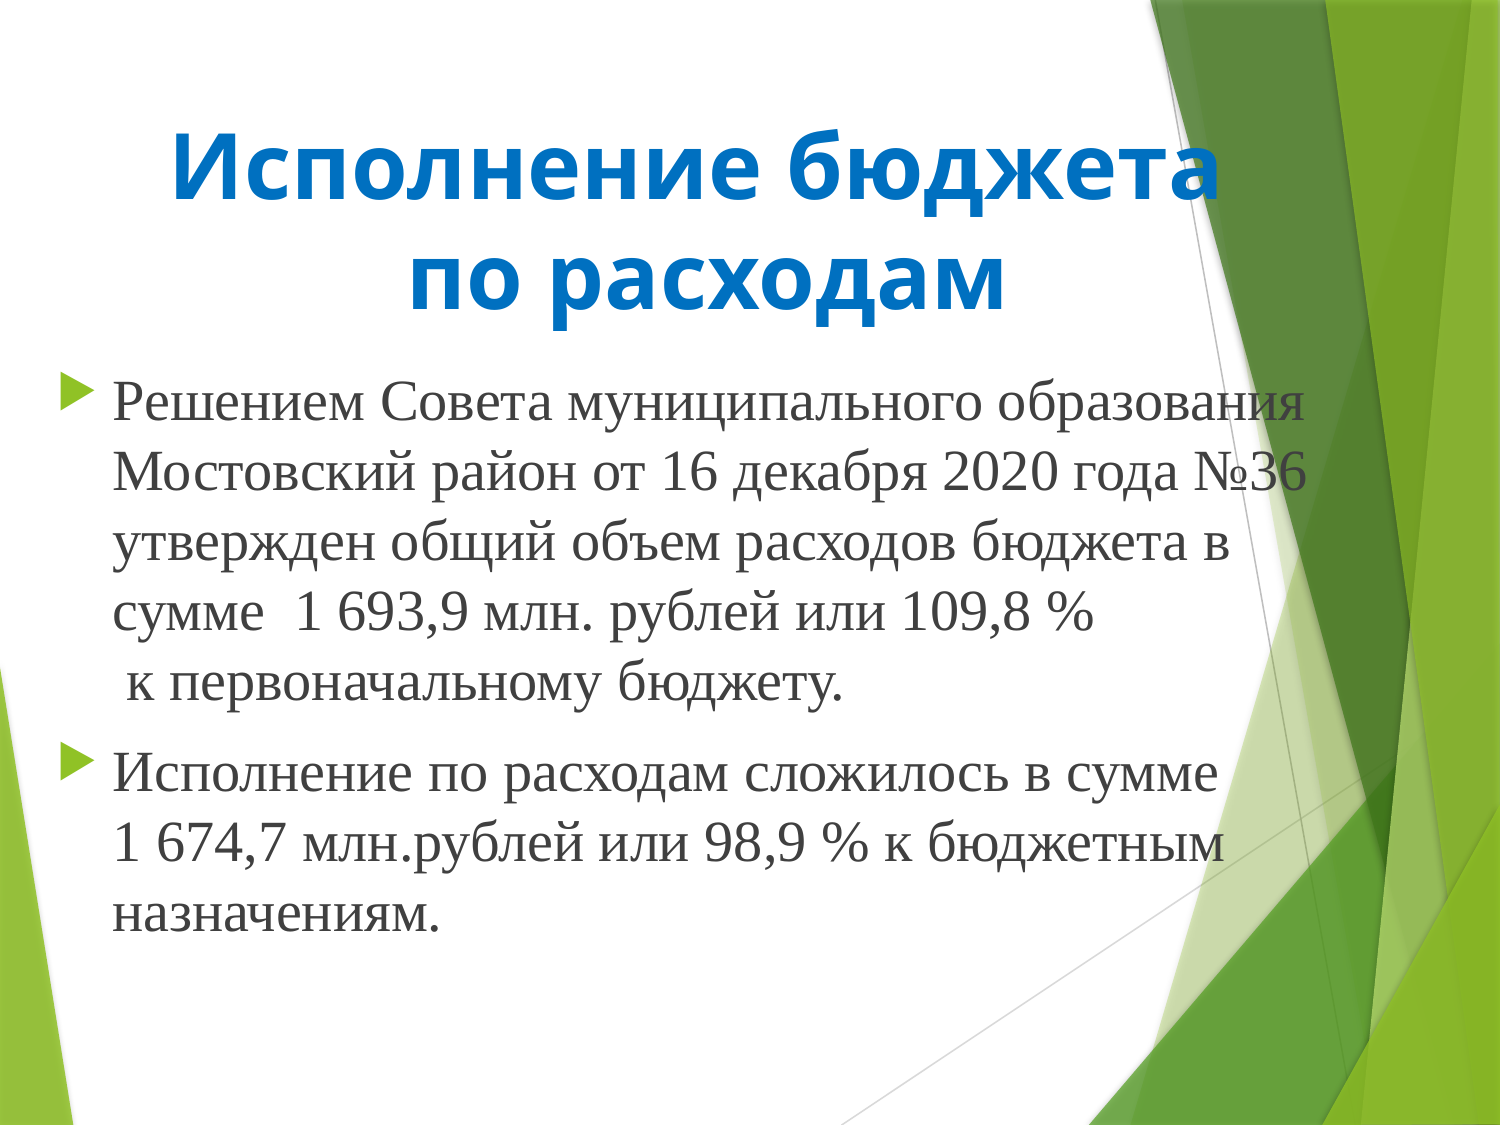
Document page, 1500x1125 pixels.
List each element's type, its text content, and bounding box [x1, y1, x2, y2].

list Решением Совета муниципального образования Мостовский район от 16 декабря 2020 года №36 утвержден общий объем расходов бюджета в сумме 1 693,9 млн. рублей или 109,8 % к первоначальному бюджету. Исполнение по расходам сложилось в сумме 1 674,7 млн.рублей или 98,9 % к бюджетным назначениям. [41, 354, 1377, 1047]
title Исполнение бюджета по расходам [99, 99, 1317, 317]
